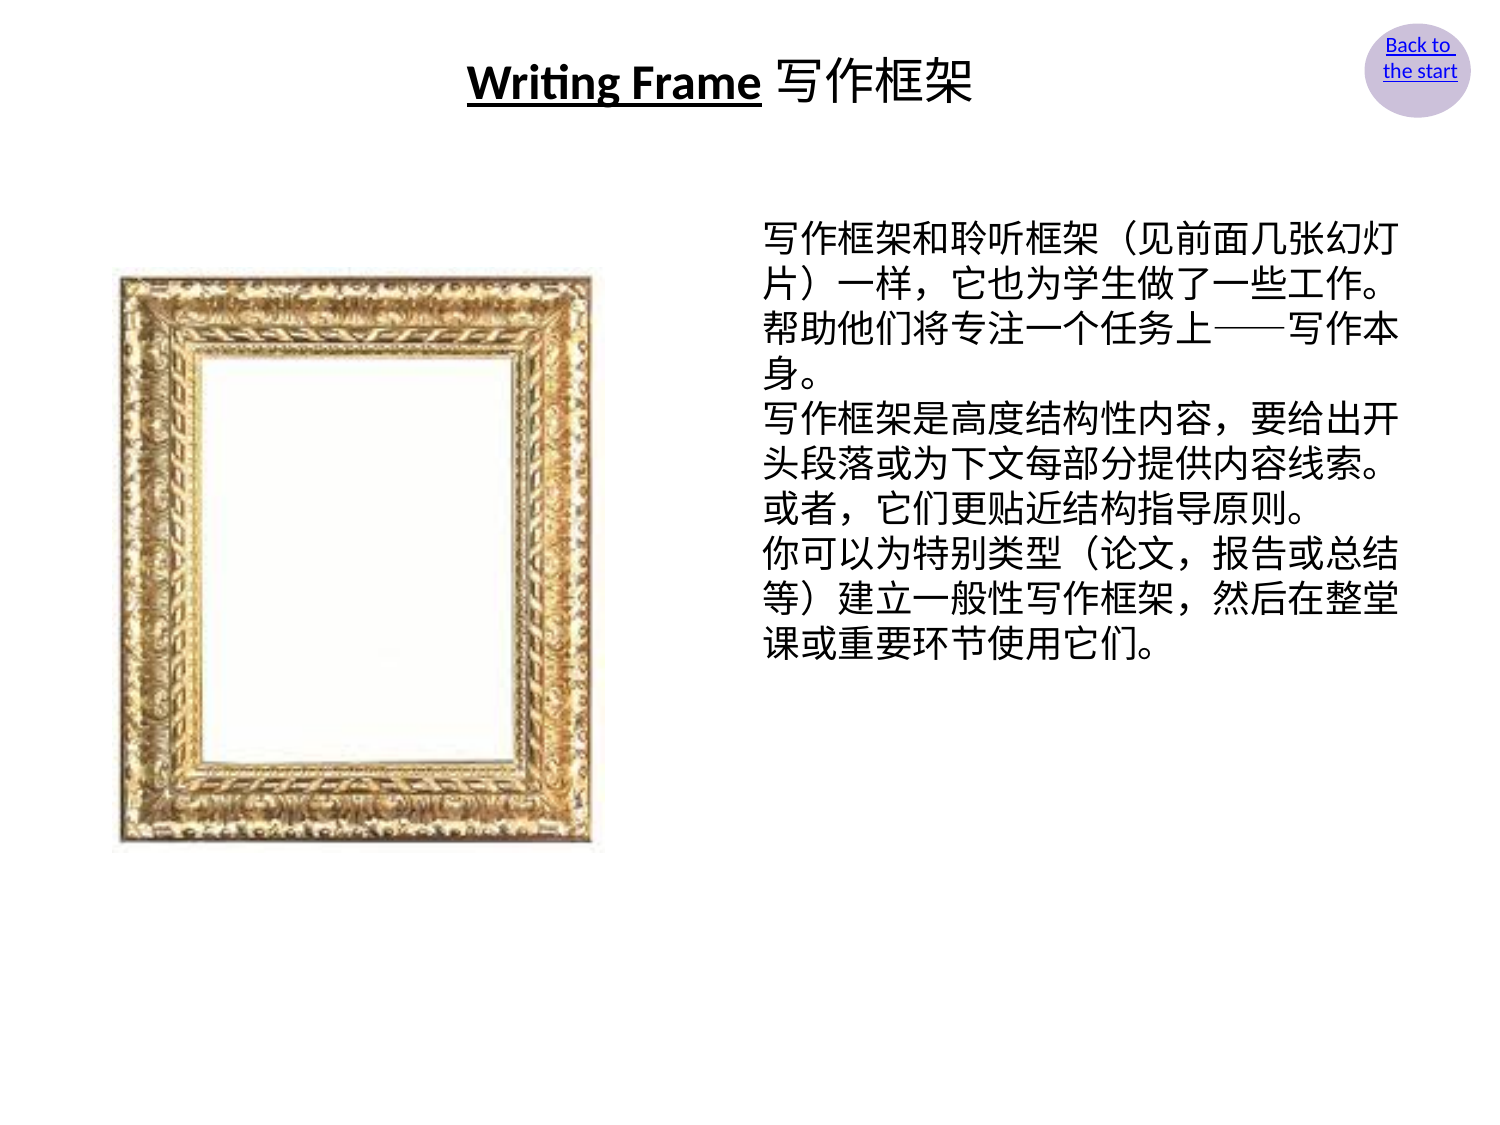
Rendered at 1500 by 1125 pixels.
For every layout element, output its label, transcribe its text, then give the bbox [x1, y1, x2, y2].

picture [111, 266, 605, 854]
text_box 写作框架和聆听框架（见前面几张幻灯片）一样，它也为学生做了一些工作。 帮助他们将专注一个任务上——写作本身。 写作框架是高度结构性内容，要给出开头段落或为下文每部分提供内容线索。 或者，它们更贴近结构指导原则。 你可以为特别类型（论文，报告或总结等）建立一般性写作框架，然后在整堂课或重要环节使用它们。 [747, 208, 1433, 673]
text_box [1367, 91, 1468, 120]
text_box Back to the start [1359, 23, 1483, 91]
text_box Writing Frame写作框架 [218, 42, 1223, 178]
